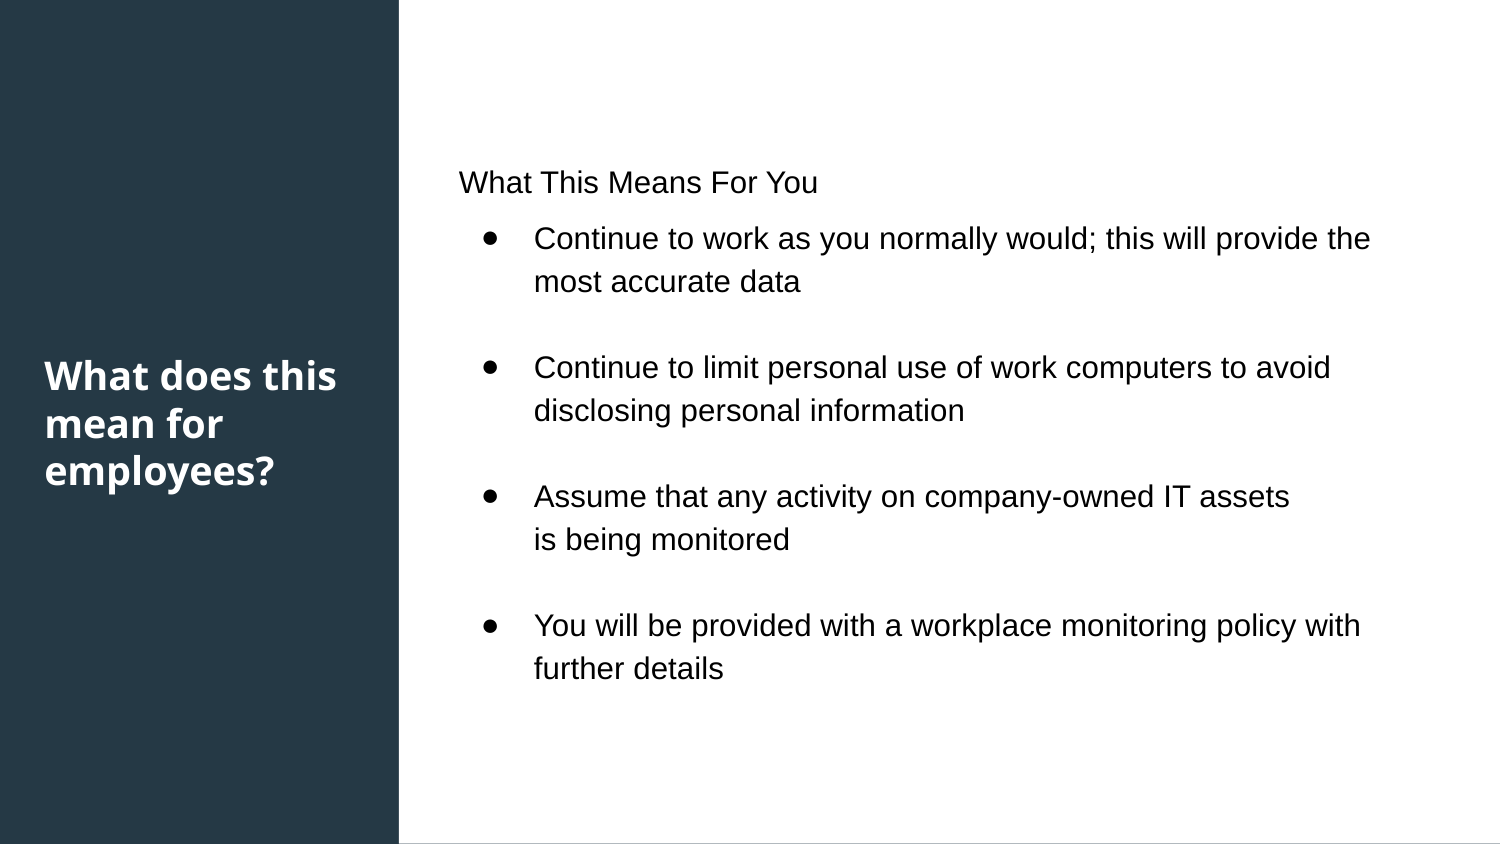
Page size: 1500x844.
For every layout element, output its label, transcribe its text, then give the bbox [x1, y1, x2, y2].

text_box What This Means For You Continue to work as you normally would; this will provide the most accurate data Continue to limit personal use of work computers to avoid disclosing personal information Assume that any activity on company-owned IT assets is being monitored You will be provided with a workplace monitoring policy with further details [443, 141, 1465, 701]
title What does this mean for employees? [29, 336, 359, 509]
